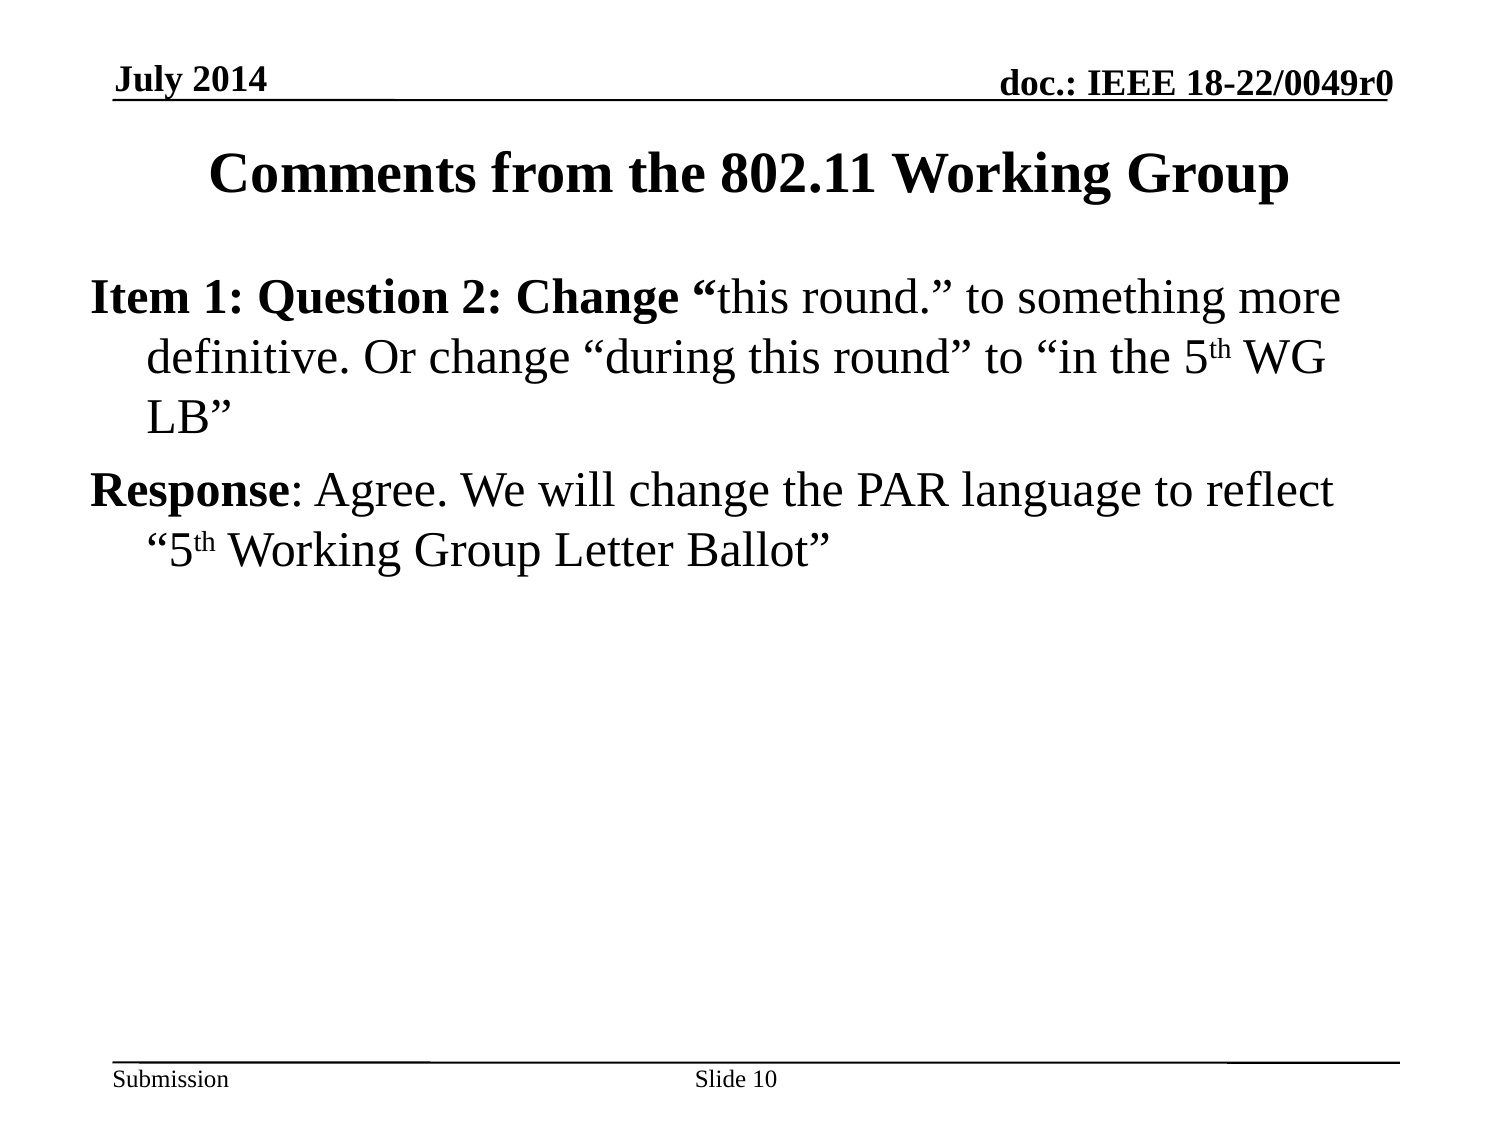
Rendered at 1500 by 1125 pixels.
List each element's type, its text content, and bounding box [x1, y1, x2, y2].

slide_number Slide 10 [672, 1061, 800, 1123]
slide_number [114, 54, 423, 100]
title Comments from the 802.11 Working Group [112, 112, 1388, 226]
list Item 1: Question 2: Change “this round.” to something more definitive. Or change “during this round” to “in the 5th WG LB” Response: Agree. We will change the PAR language to reflect “5th Working Group Letter Ballot” [74, 255, 1426, 932]
